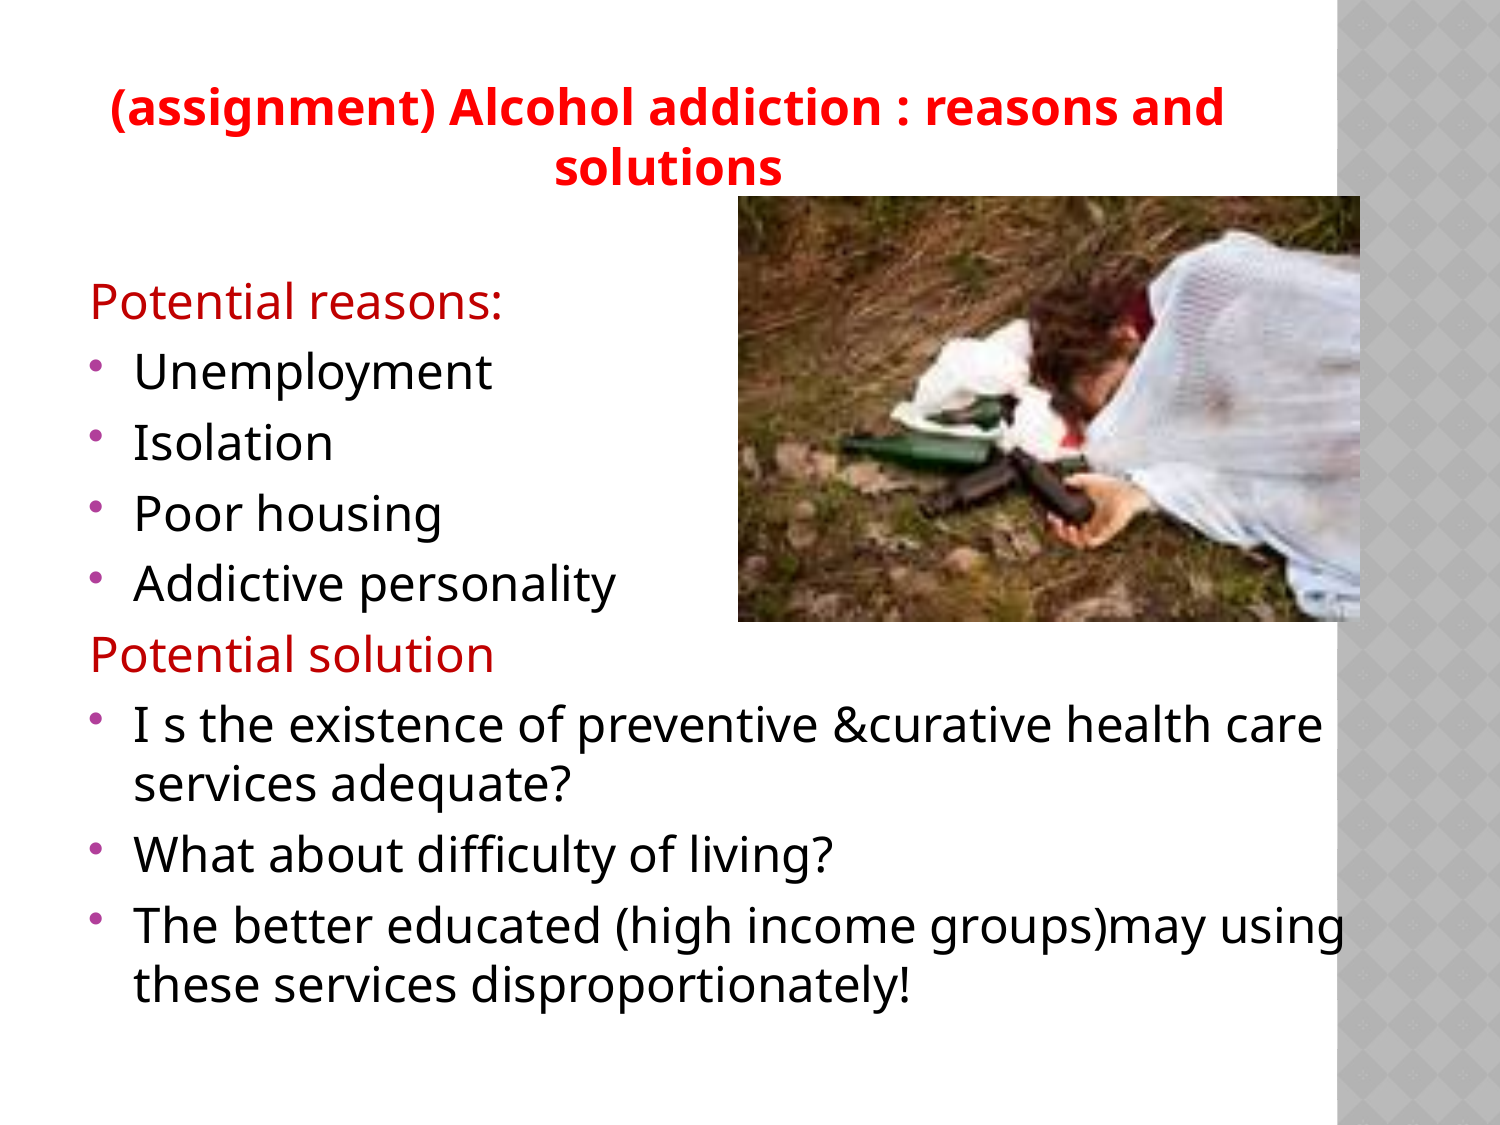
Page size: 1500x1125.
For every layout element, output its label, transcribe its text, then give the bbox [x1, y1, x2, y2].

title (assignment) Alcohol addiction : reasons and solutions [75, 52, 1263, 240]
list Potential reasons: Unemployment Isolation Poor housing Addictive personality Potential solution I s the existence of preventive &curative health care services adequate? What about difficulty of living? The better educated (high income groups)may using these services disproportionately! [75, 262, 1425, 1020]
picture [737, 195, 1360, 622]
